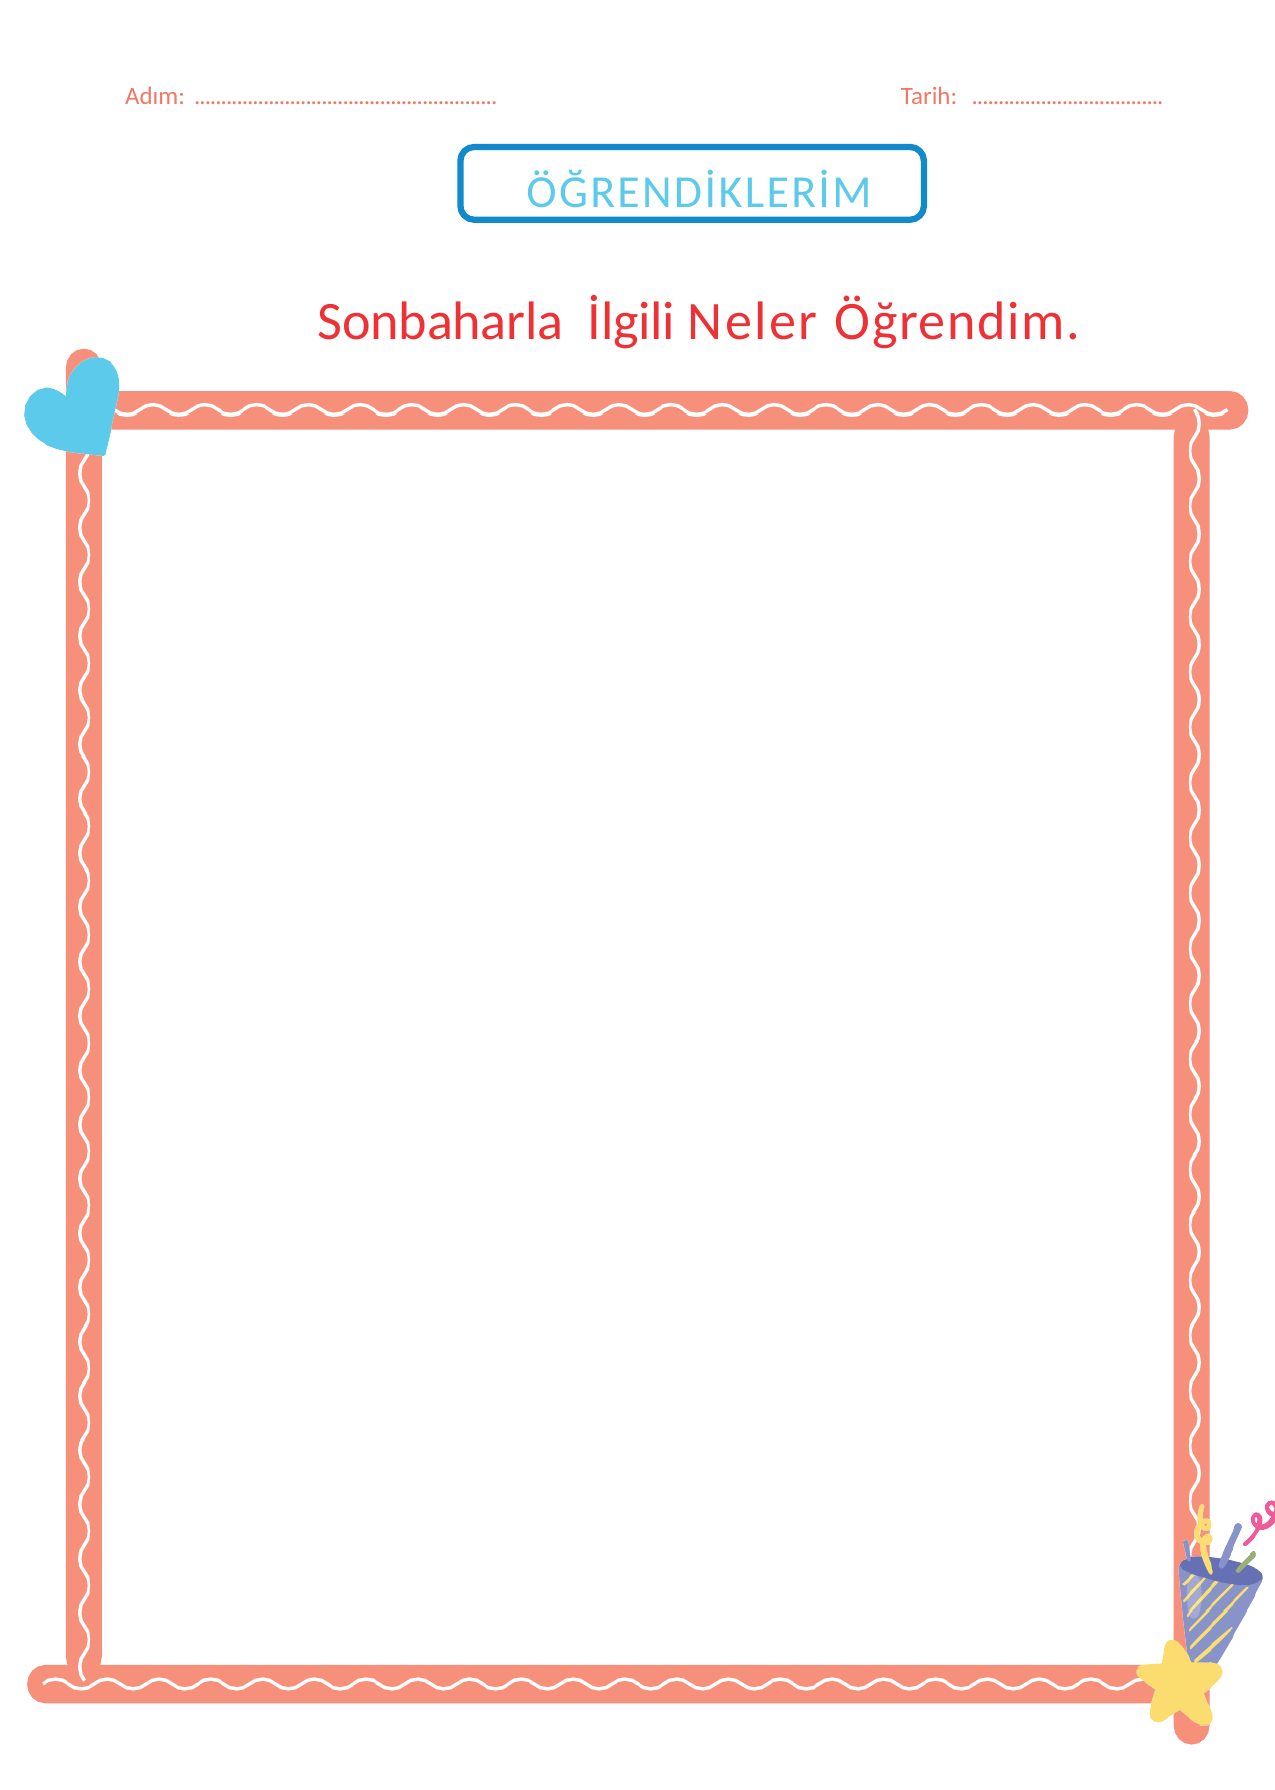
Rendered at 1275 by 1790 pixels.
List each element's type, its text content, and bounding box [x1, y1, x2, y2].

text_box Tarih: .................................... [898, 77, 1171, 110]
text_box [24, 348, 1275, 1745]
text_box ÖĞRENDİKLERİM Sonbaharla İlgili Neler Öğrendim. [143, 159, 1257, 347]
text_box [460, 146, 924, 159]
text_box Adım: ......................................................... [122, 77, 505, 110]
